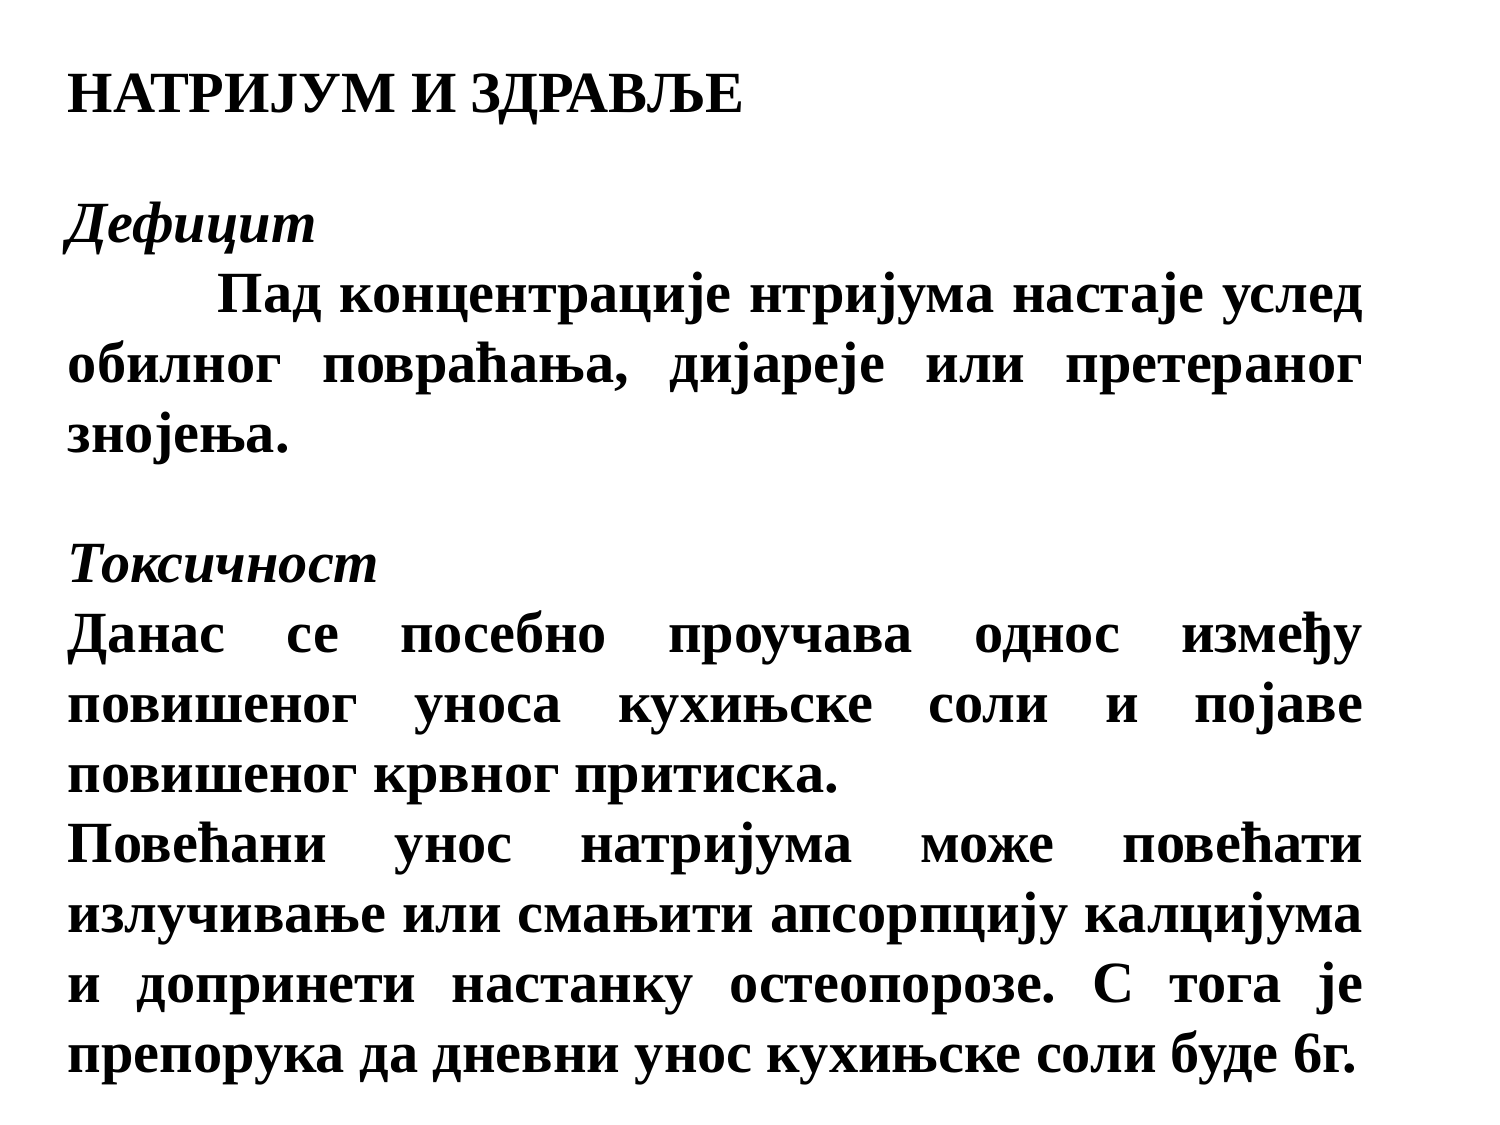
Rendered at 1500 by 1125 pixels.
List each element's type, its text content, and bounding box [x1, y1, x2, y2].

text_box НАТРИЈУМ И ЗДРАВЉЕ Дефицит Пад концентрације нтријума настаје услед обилног повраћања, дијареје или претераног знојења. Токсичност Данас се посебно проучава однос између повишеног уноса кухињске соли и појаве повишеног крвног притиска. Повећани унос натријума може повећати излучивање или смањити апсорпцију калцијума и допринети настанку остеопорозе. С тога је препорука да дневни унос кухињске соли буде 6г. [53, 46, 1379, 1092]
